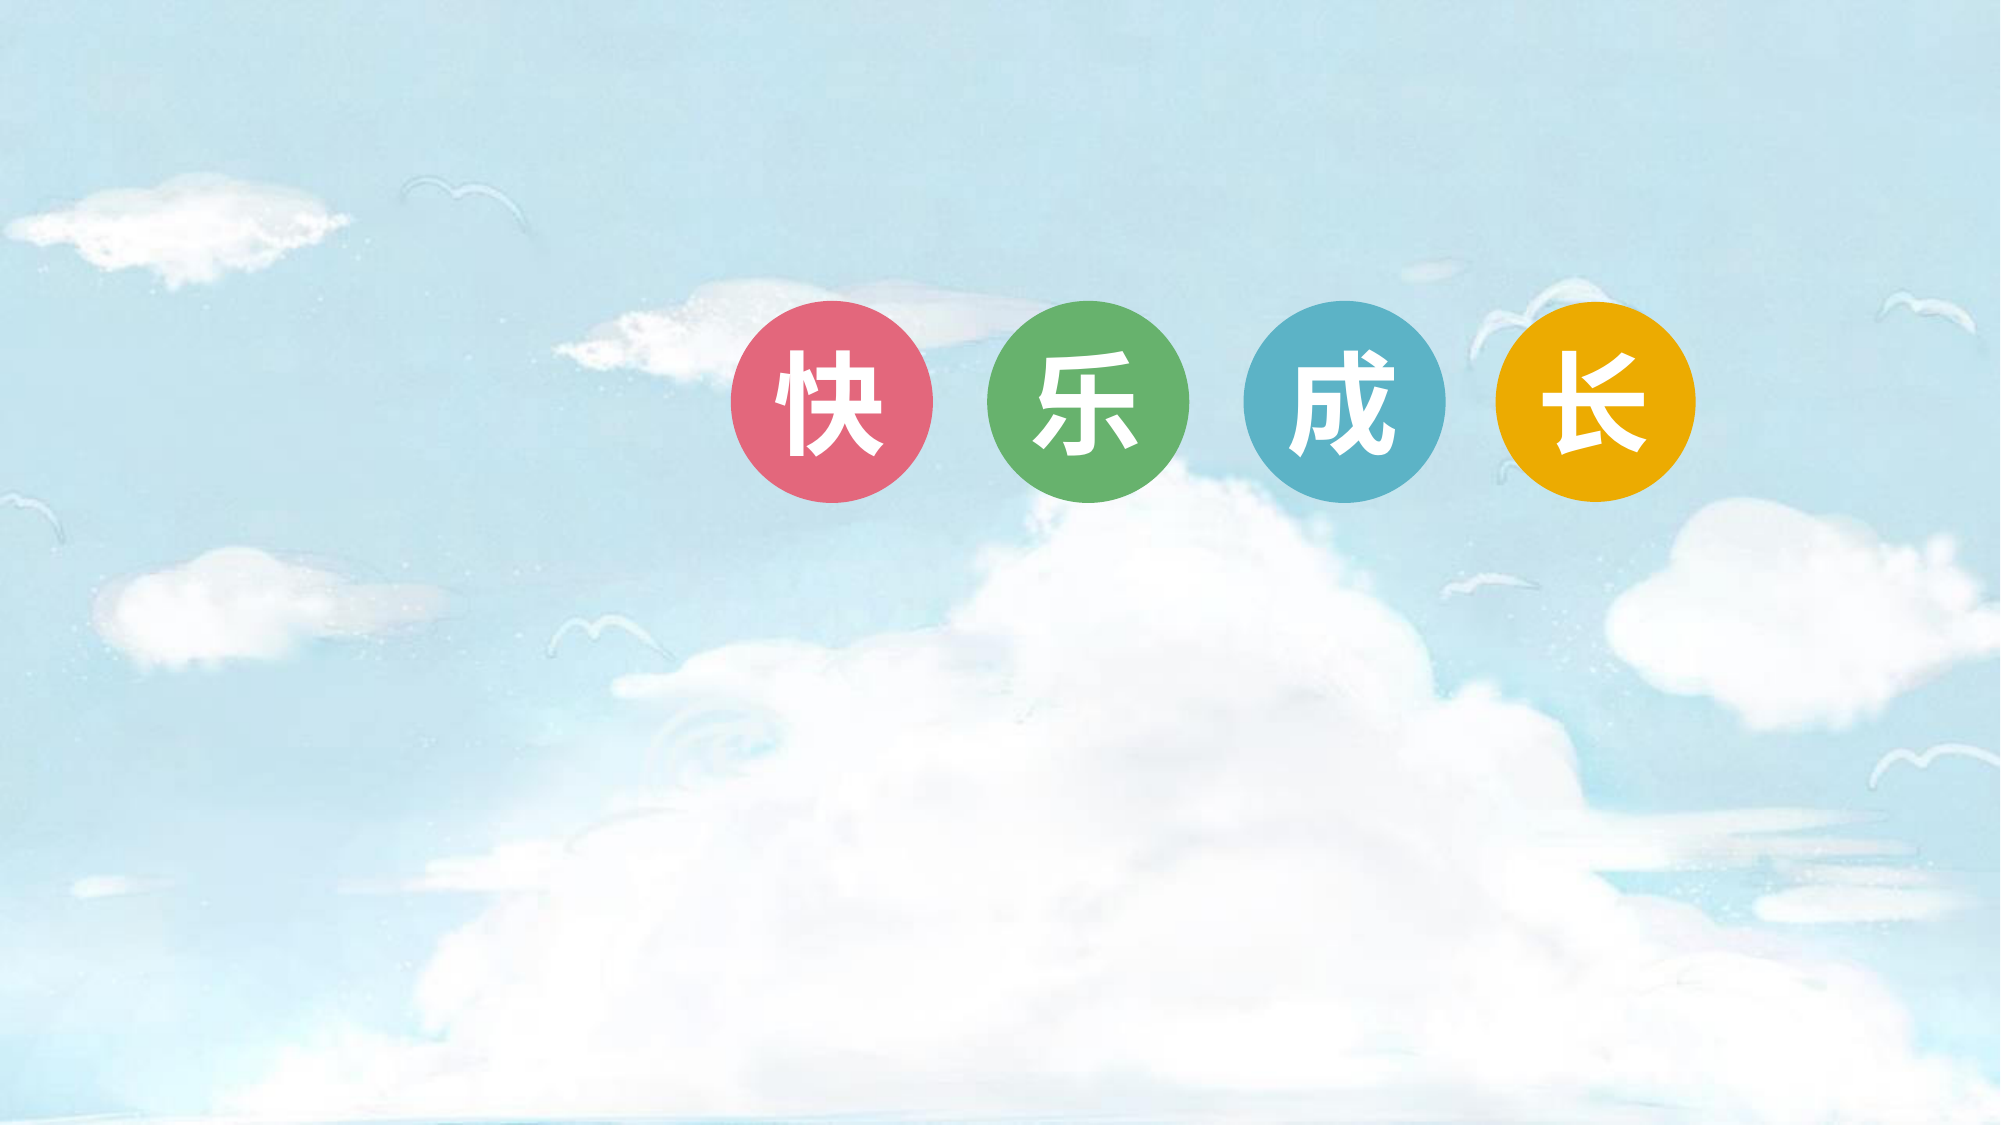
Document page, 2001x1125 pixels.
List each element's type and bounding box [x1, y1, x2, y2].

picture [0, 0, 2001, 1125]
text_box [731, 301, 932, 502]
text_box [1244, 301, 1445, 502]
text_box [1495, 301, 1696, 502]
text_box [988, 301, 1189, 502]
